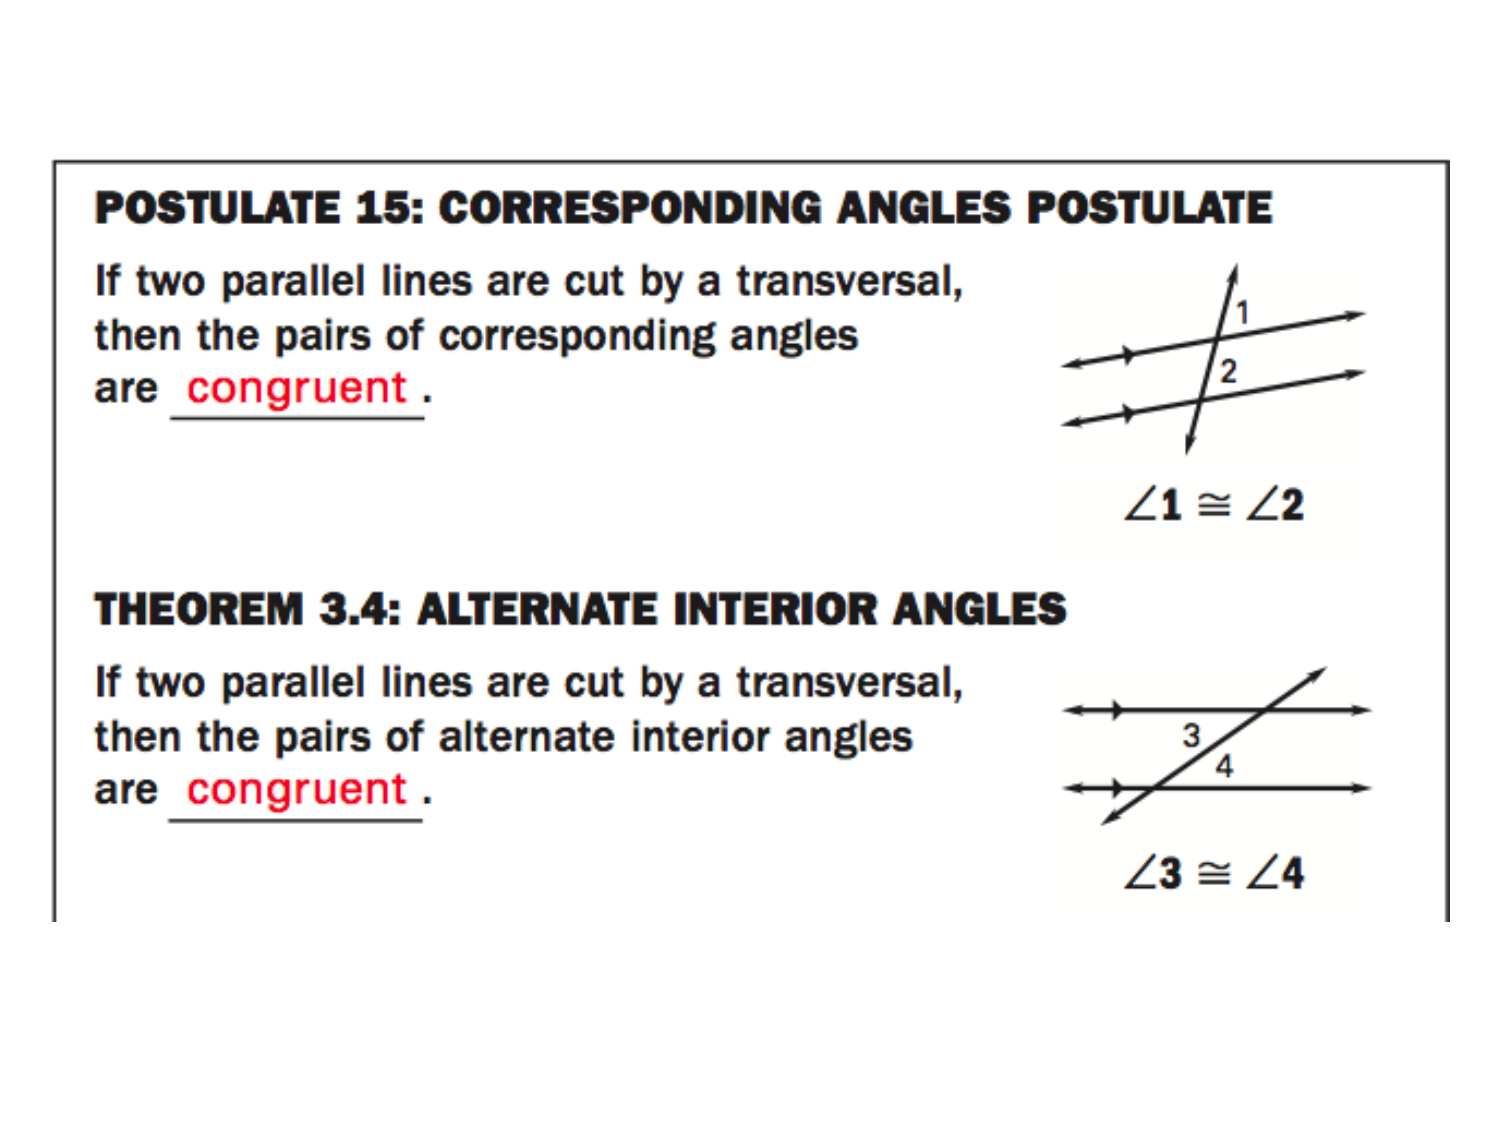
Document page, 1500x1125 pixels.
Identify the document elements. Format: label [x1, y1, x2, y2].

list [0, 151, 1451, 922]
